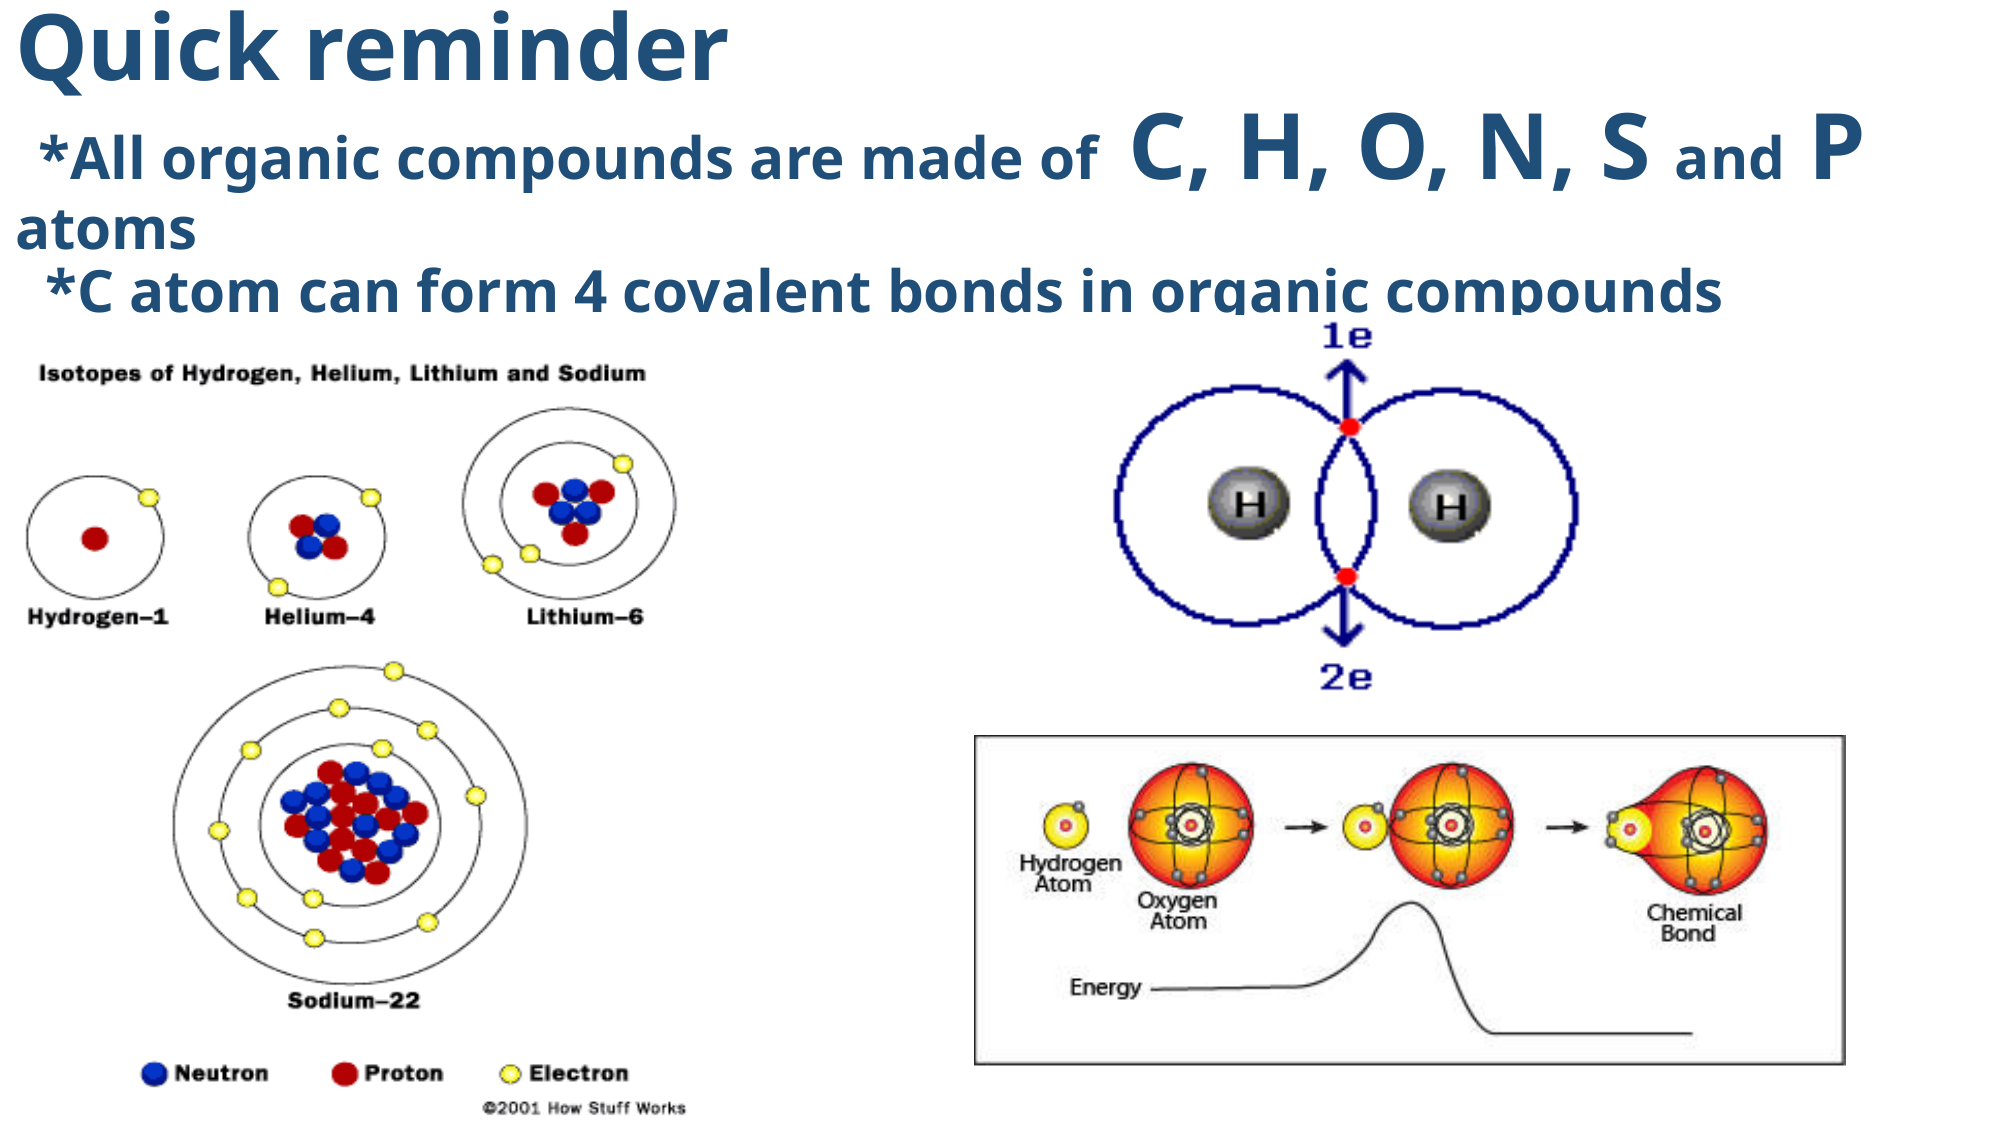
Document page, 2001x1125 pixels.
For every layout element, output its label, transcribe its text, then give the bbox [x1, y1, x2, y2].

picture [0, 357, 702, 1118]
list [974, 735, 1846, 1068]
title Quick reminder *All organic compounds are made of C, H, O, N, S and P atoms *C atom can form 4 covalent bonds in organic compounds [0, 0, 2000, 330]
picture [1093, 315, 1589, 710]
